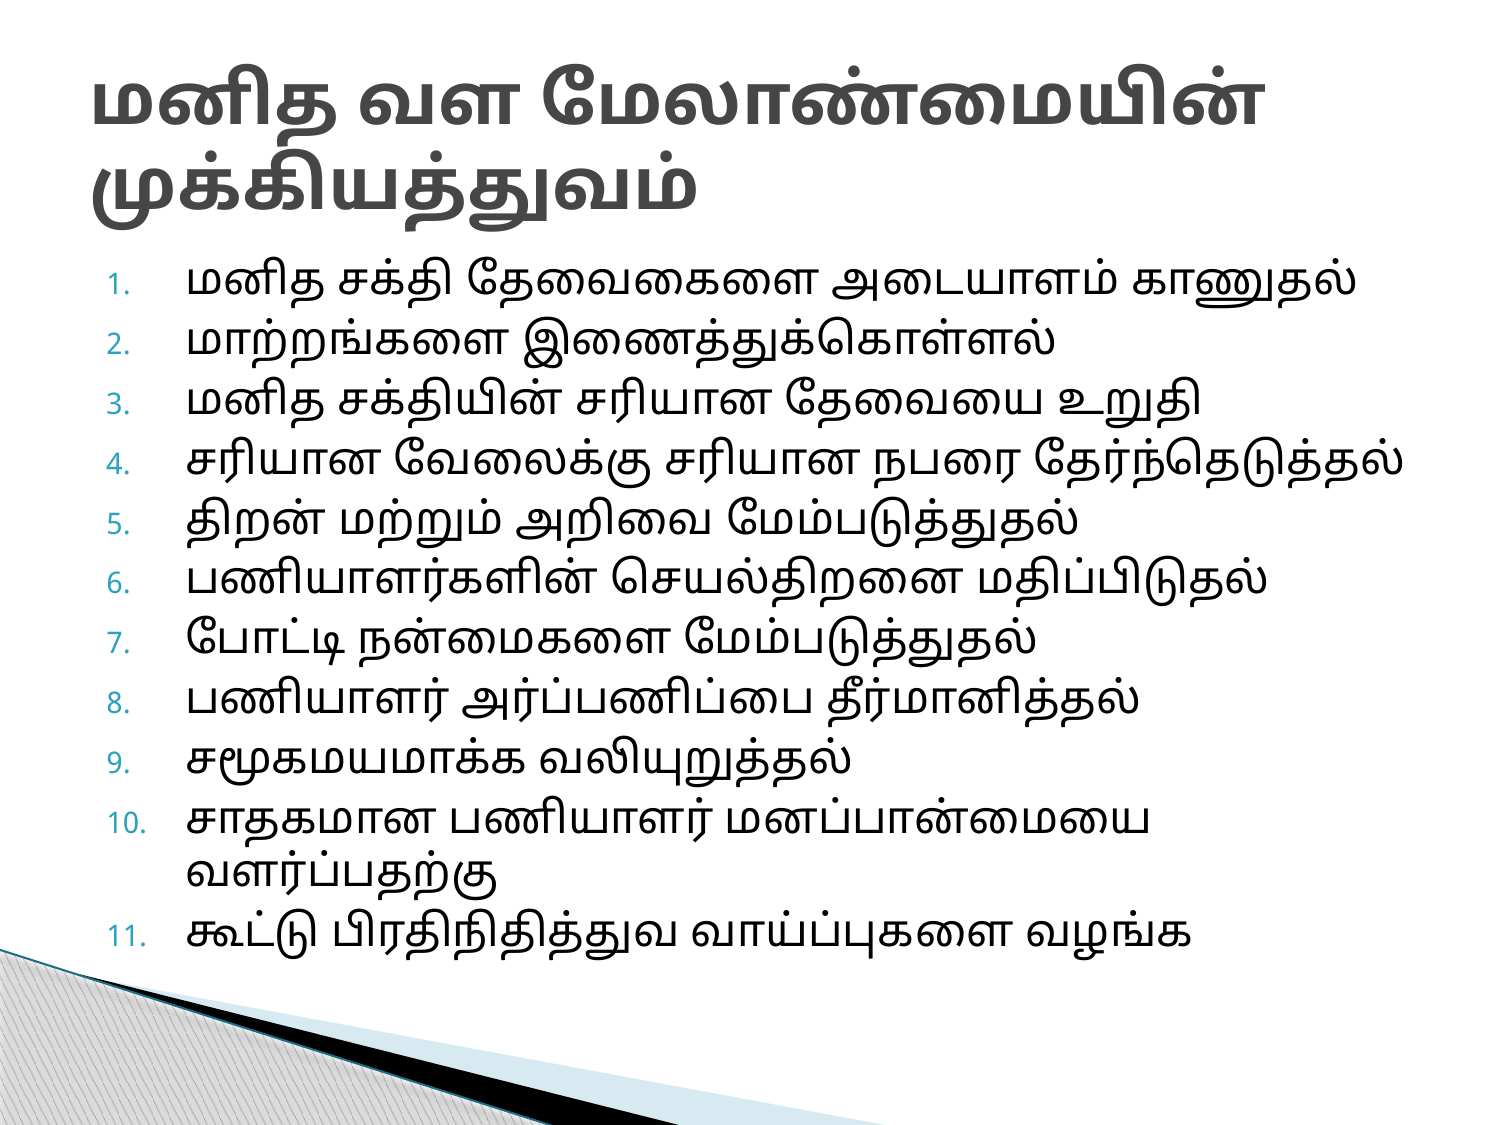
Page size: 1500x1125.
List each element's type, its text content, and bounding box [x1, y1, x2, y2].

title மனித வள மேலாண்மையின் முக்கியத்துவம் [75, 45, 1425, 233]
list மனித சக்தி தேவைகைளை அடையாளம் காணுதல் மாற்றங்களை இணைத்துக்கொள்ளல் மனித சக்தியின் சரியான தேவையை உறுதி சரியான வேலைக்கு சரியான நபரை தேர்ந்தெடுத்தல் திறன் மற்றும் அறிவை மேம்படுத்துதல் பணியாளர்களின் செயல்திறனை மதிப்பிடுதல் போட்டி நன்மைகளை மேம்படுத்துதல் பணியாளர் அர்ப்பணிப்பை தீர்மானித்தல் சமூகமயமாக்க வலியுறுத்தல் சாதகமான பணியாளர் மனப்பான்மையை வளர்ப்பதற்கு கூட்டு பிரதிநிதித்துவ வாய்ப்புகளை வழங்க [75, 243, 1425, 986]
